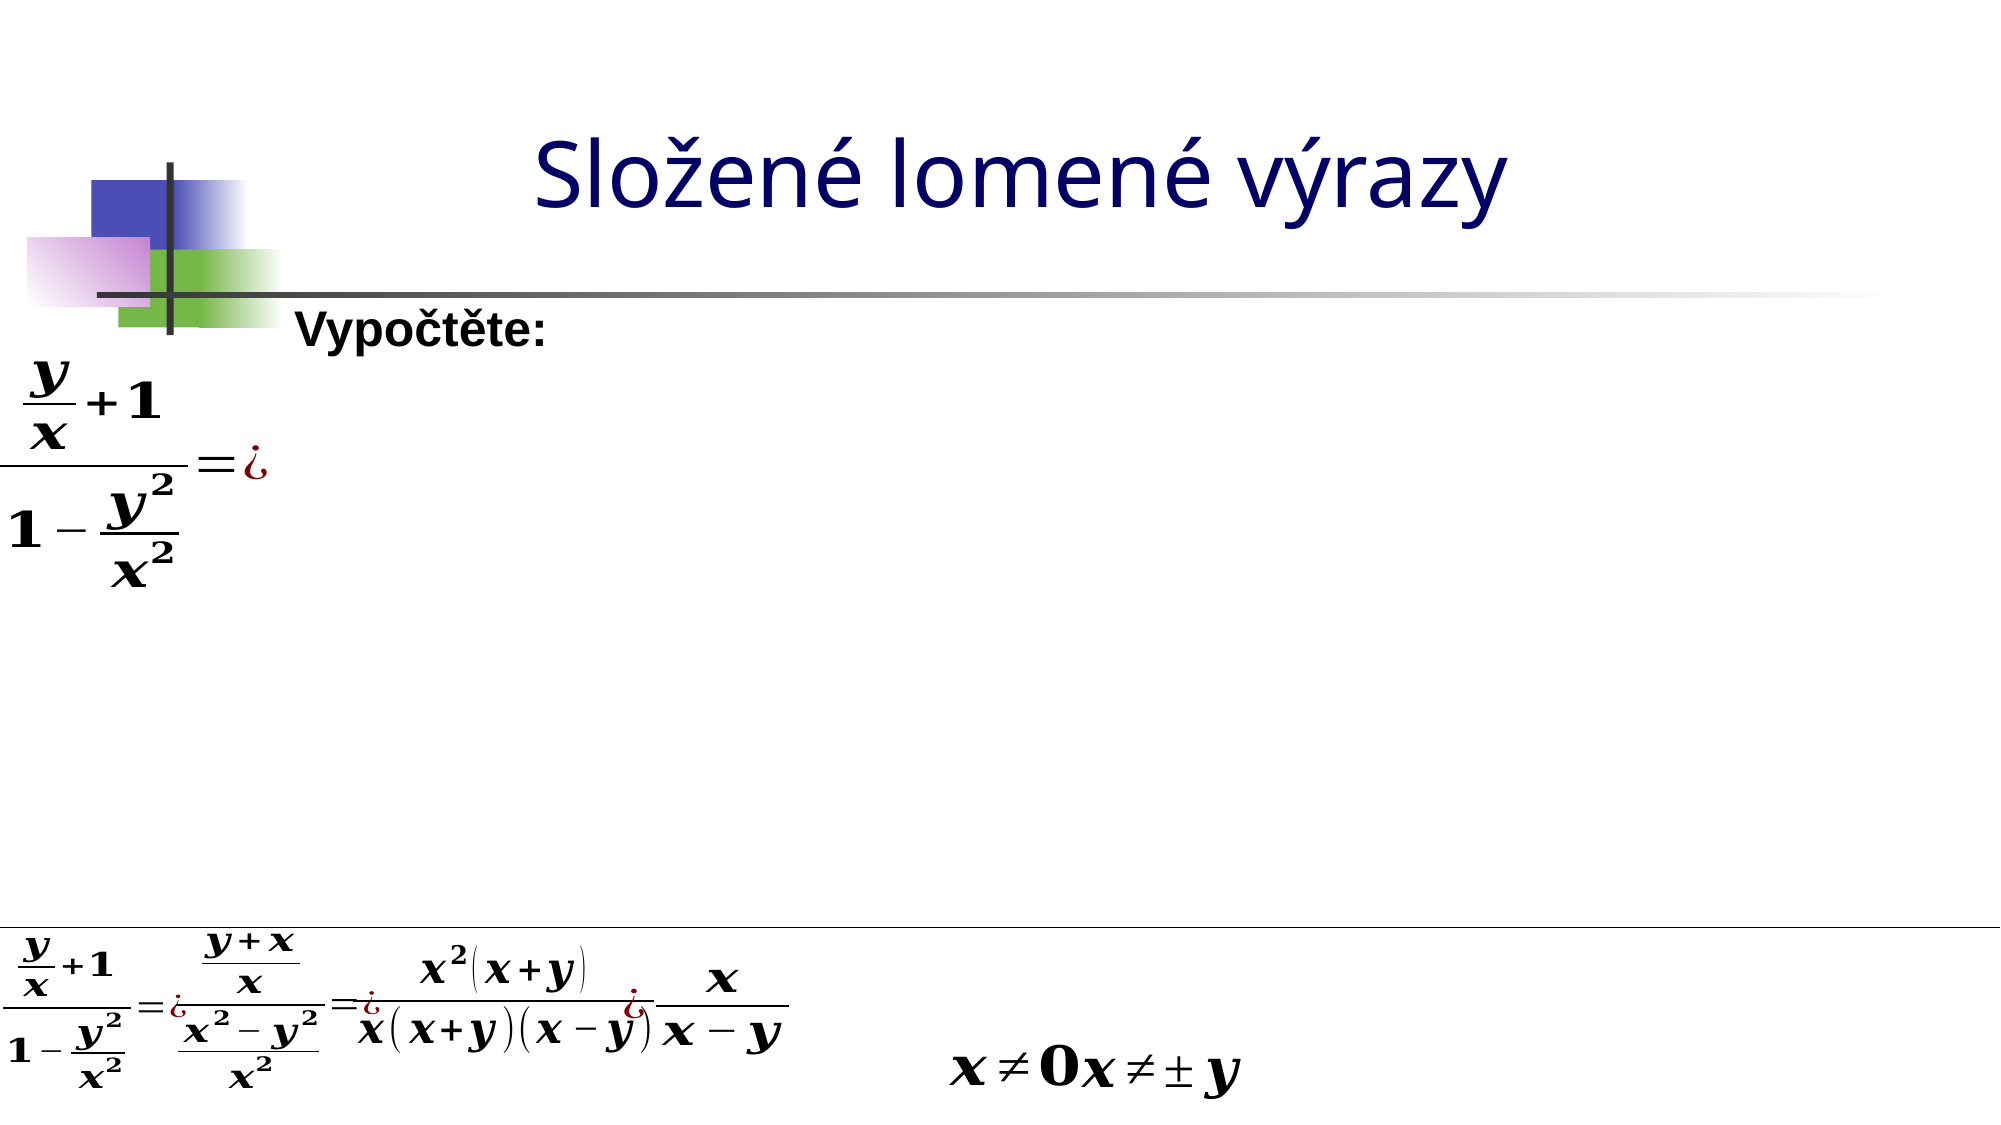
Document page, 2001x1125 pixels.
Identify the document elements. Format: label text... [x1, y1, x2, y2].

text_box Vypočtěte: [279, 290, 581, 362]
text_box Složené lomené výrazy [416, 113, 1626, 228]
